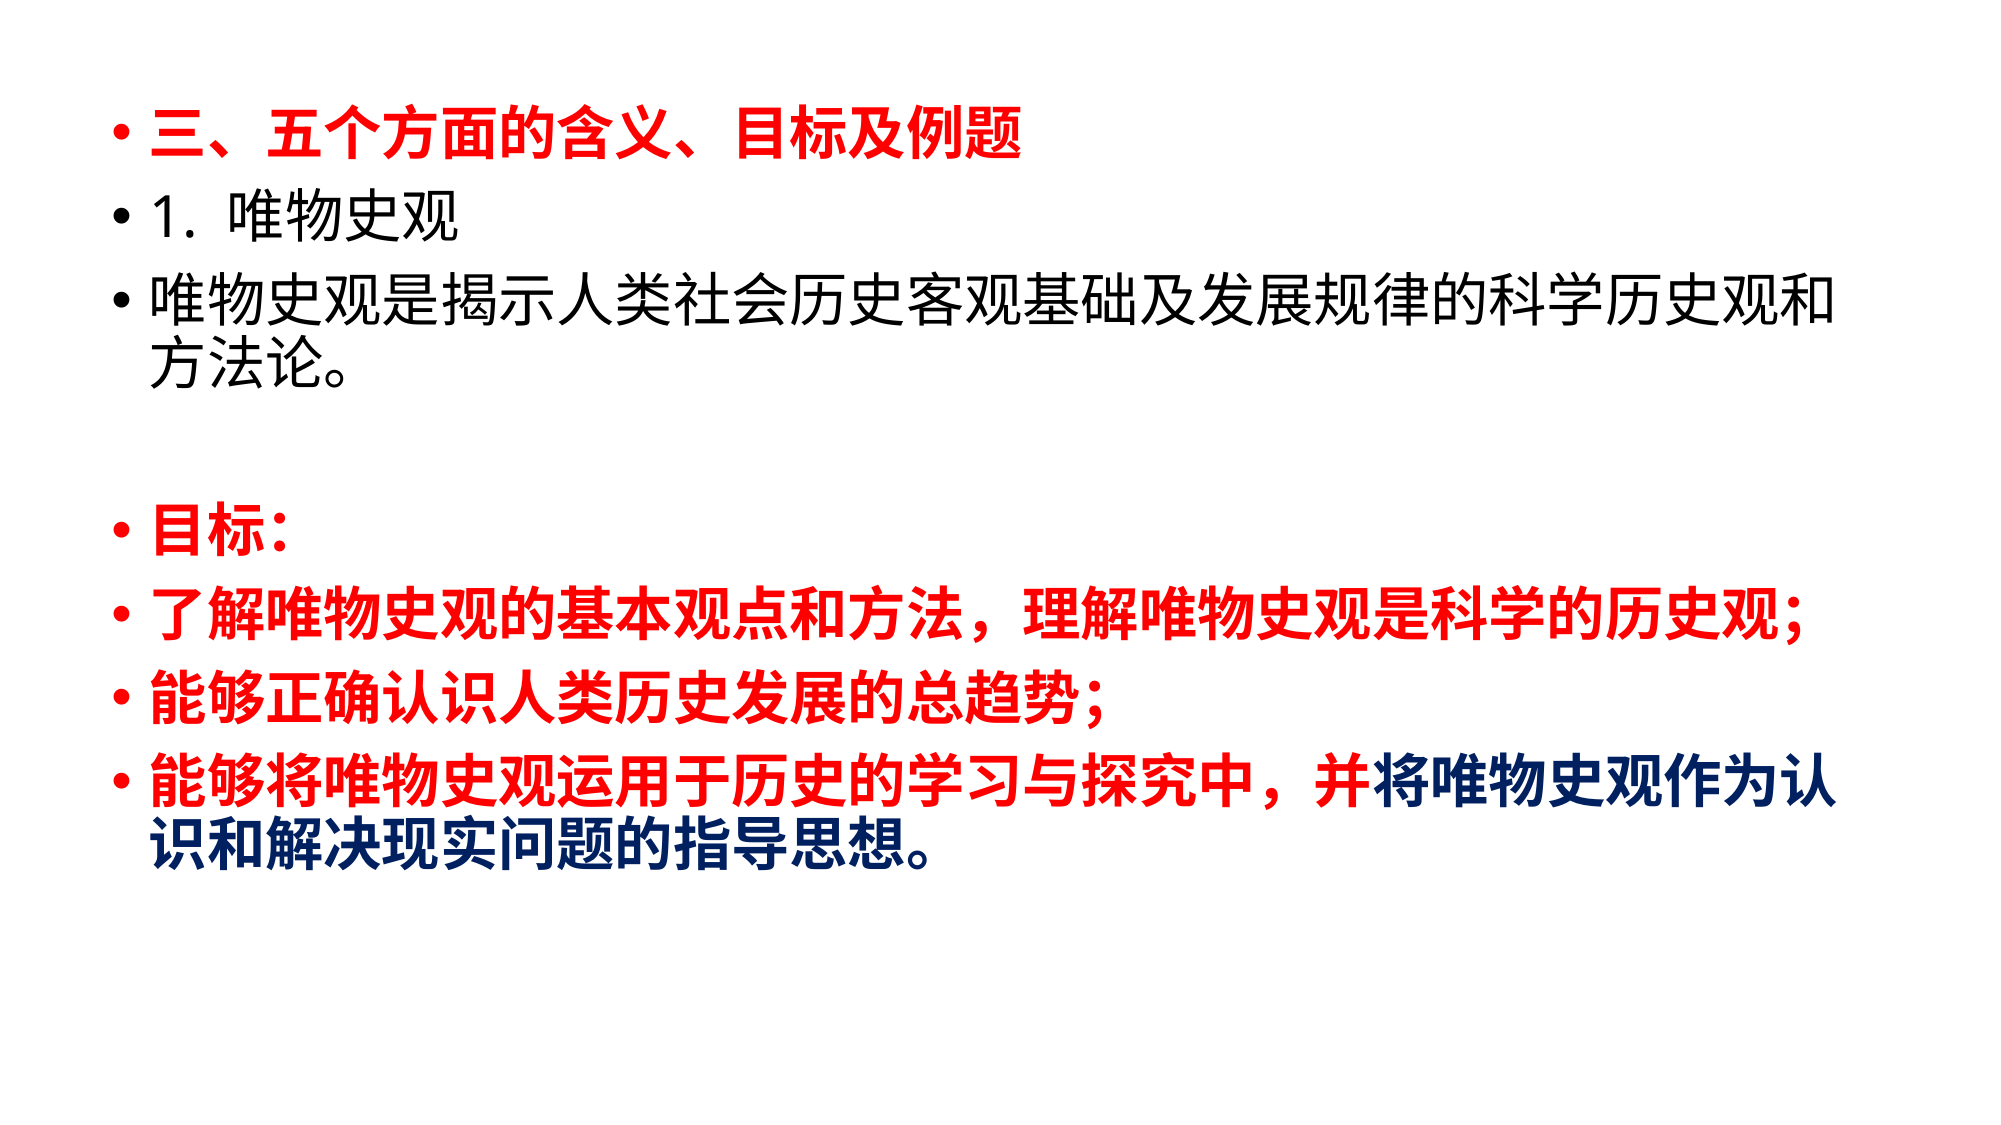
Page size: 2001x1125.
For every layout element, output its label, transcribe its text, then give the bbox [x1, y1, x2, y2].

list 三、五个方面的含义、目标及例题 1. 唯物史观 唯物史观是揭示人类社会历史客观基础及发展规律的科学历史观和方法论。 目标： 了解唯物史观的基本观点和方法，理解唯物史观是科学的历史观； 能够正确认识人类历史发展的总趋势； 能够将唯物史观运用于历史的学习与探究中，并将唯物史观作为认识和解决现实问题的指导思想。 [96, 96, 1863, 1014]
